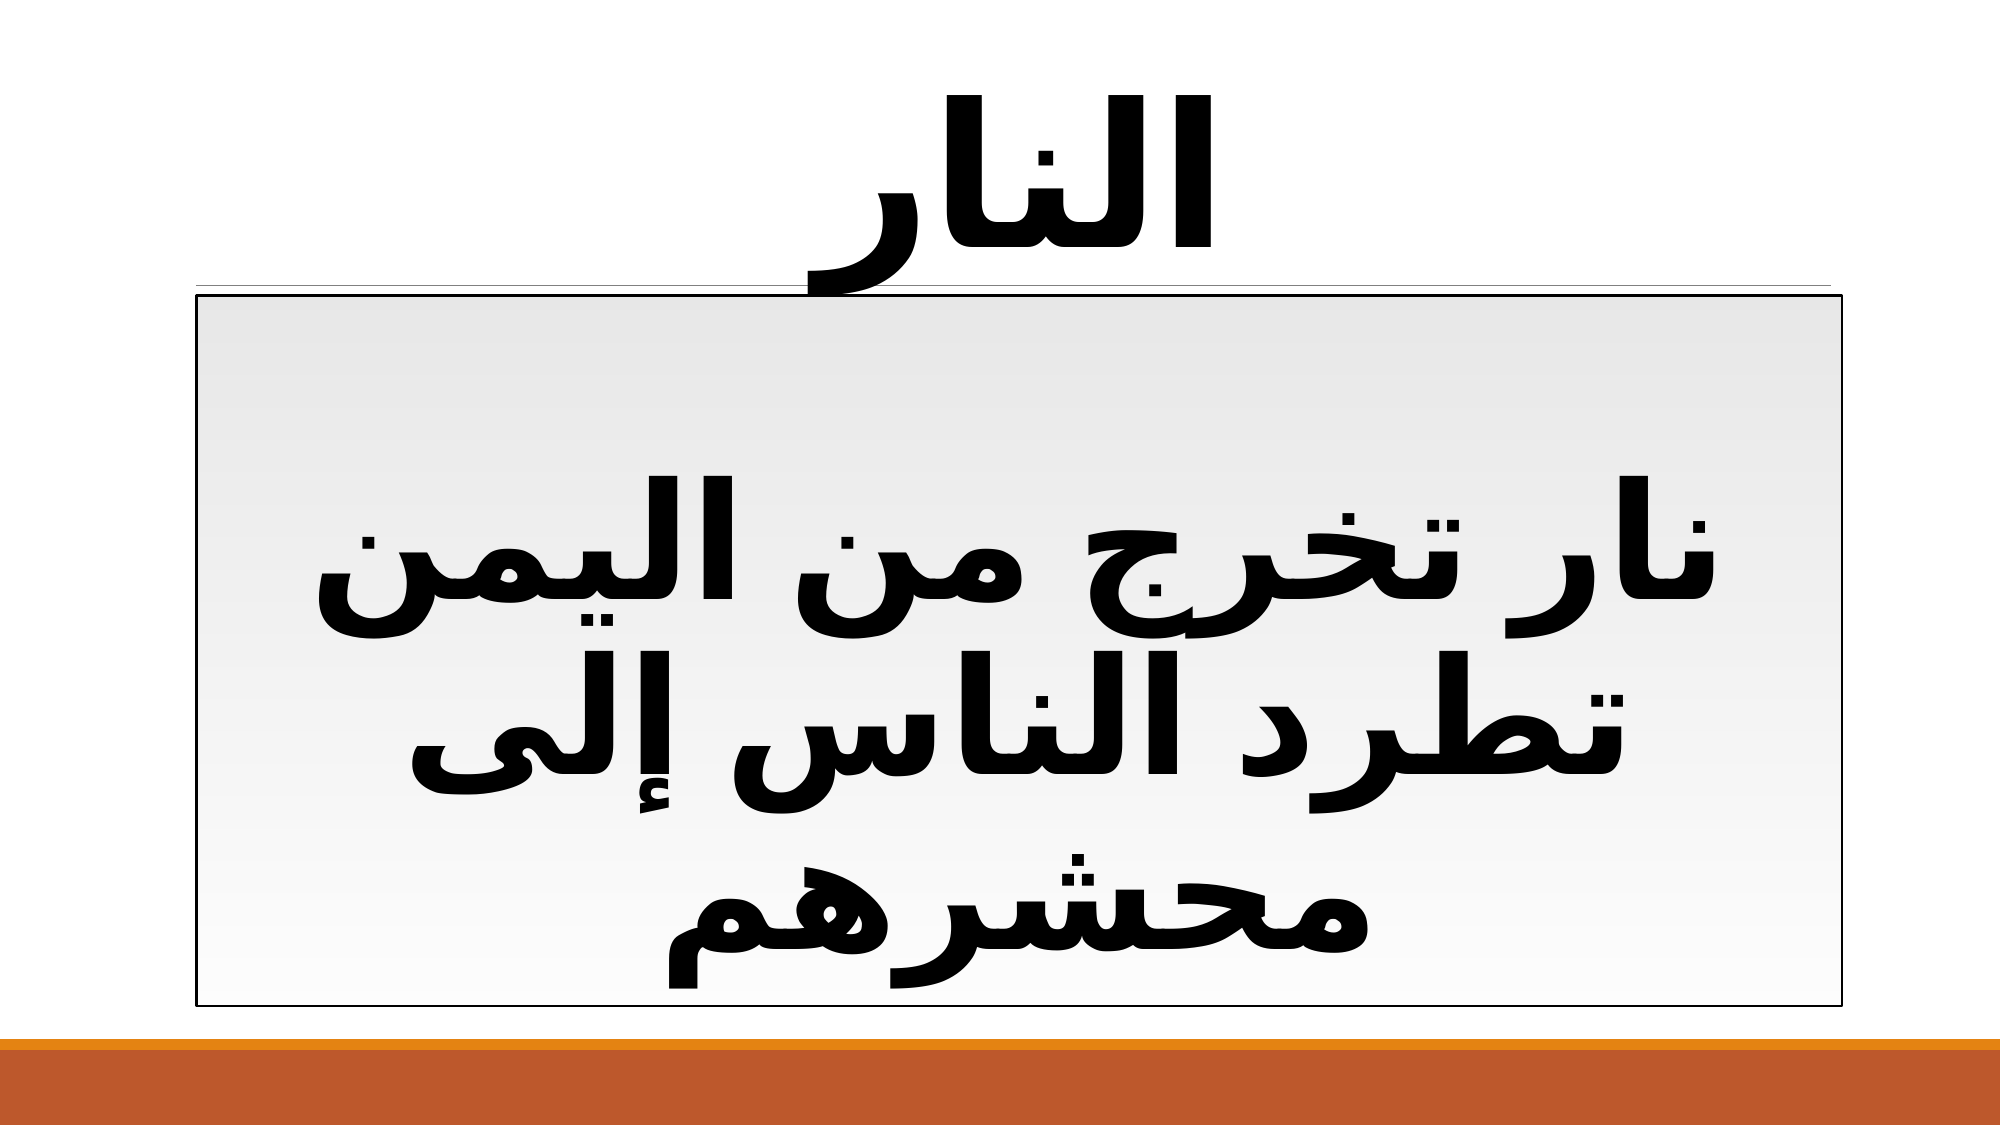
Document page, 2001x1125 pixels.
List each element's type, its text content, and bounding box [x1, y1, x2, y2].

list نار تخرج من اليمن تطرد الناس إلى محشرهم [195, 294, 1843, 1007]
title النار [232, 44, 1813, 294]
